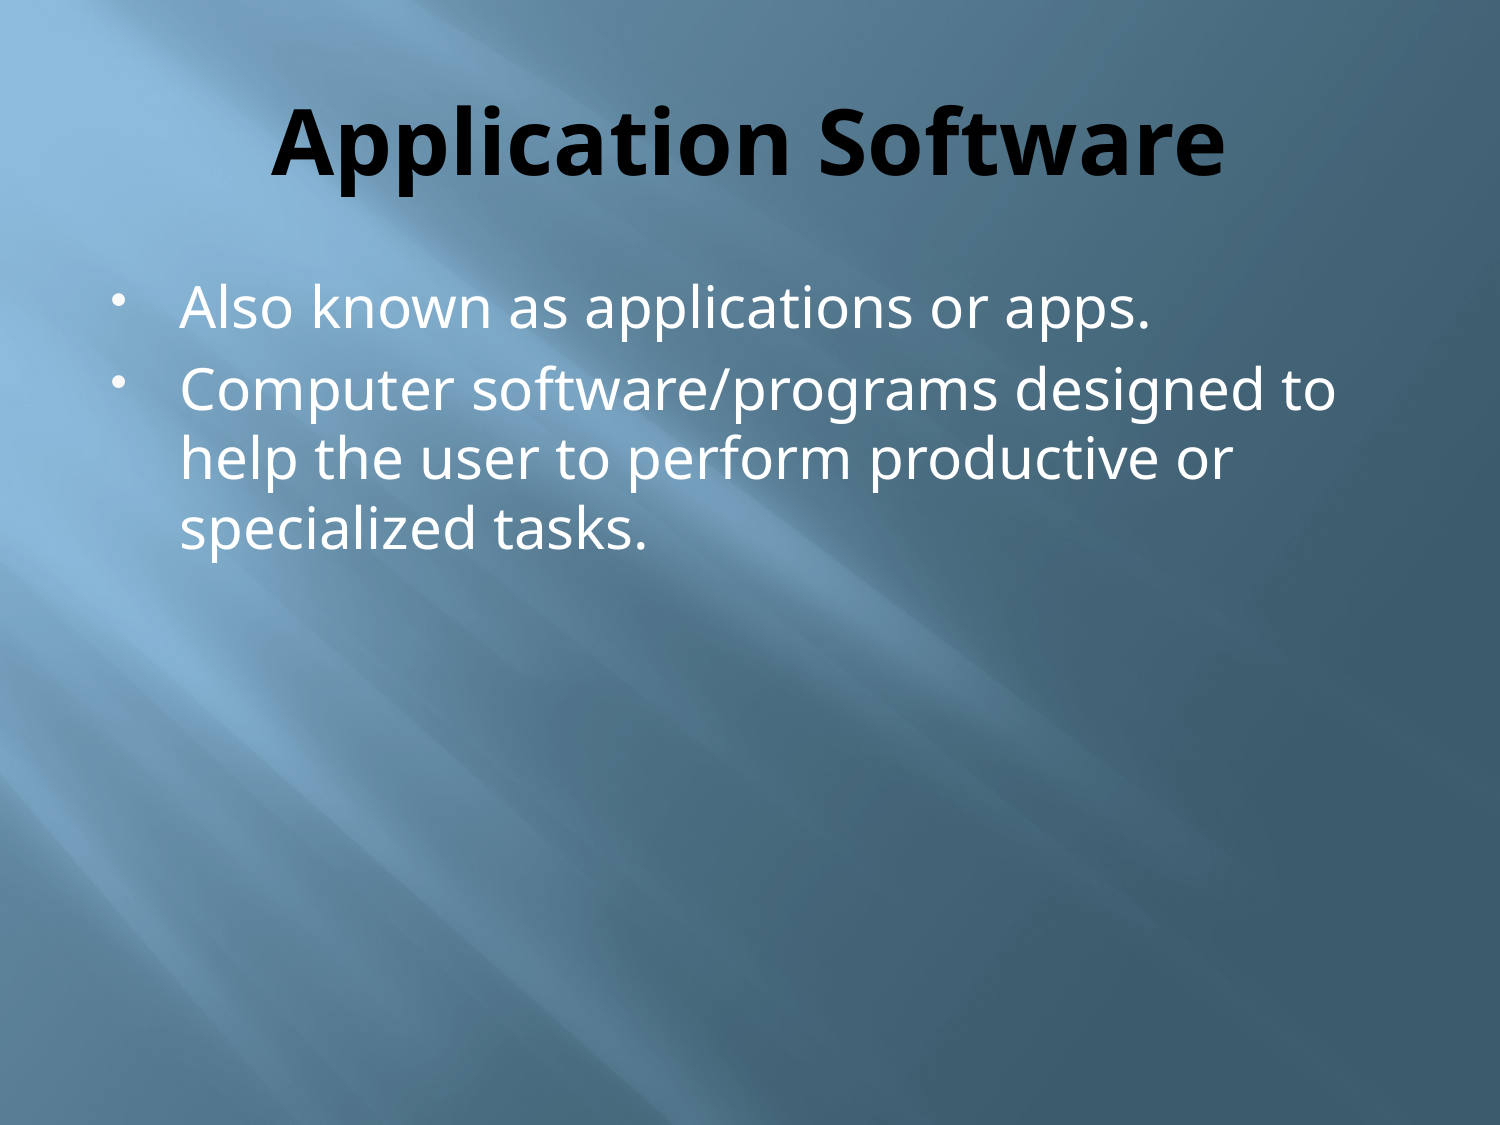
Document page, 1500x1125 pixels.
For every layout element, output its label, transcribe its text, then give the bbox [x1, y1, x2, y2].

title Application Software [75, 45, 1425, 233]
list Also known as applications or apps. Computer software/programs designed to help the user to perform productive or specialized tasks. [75, 262, 1425, 1035]
